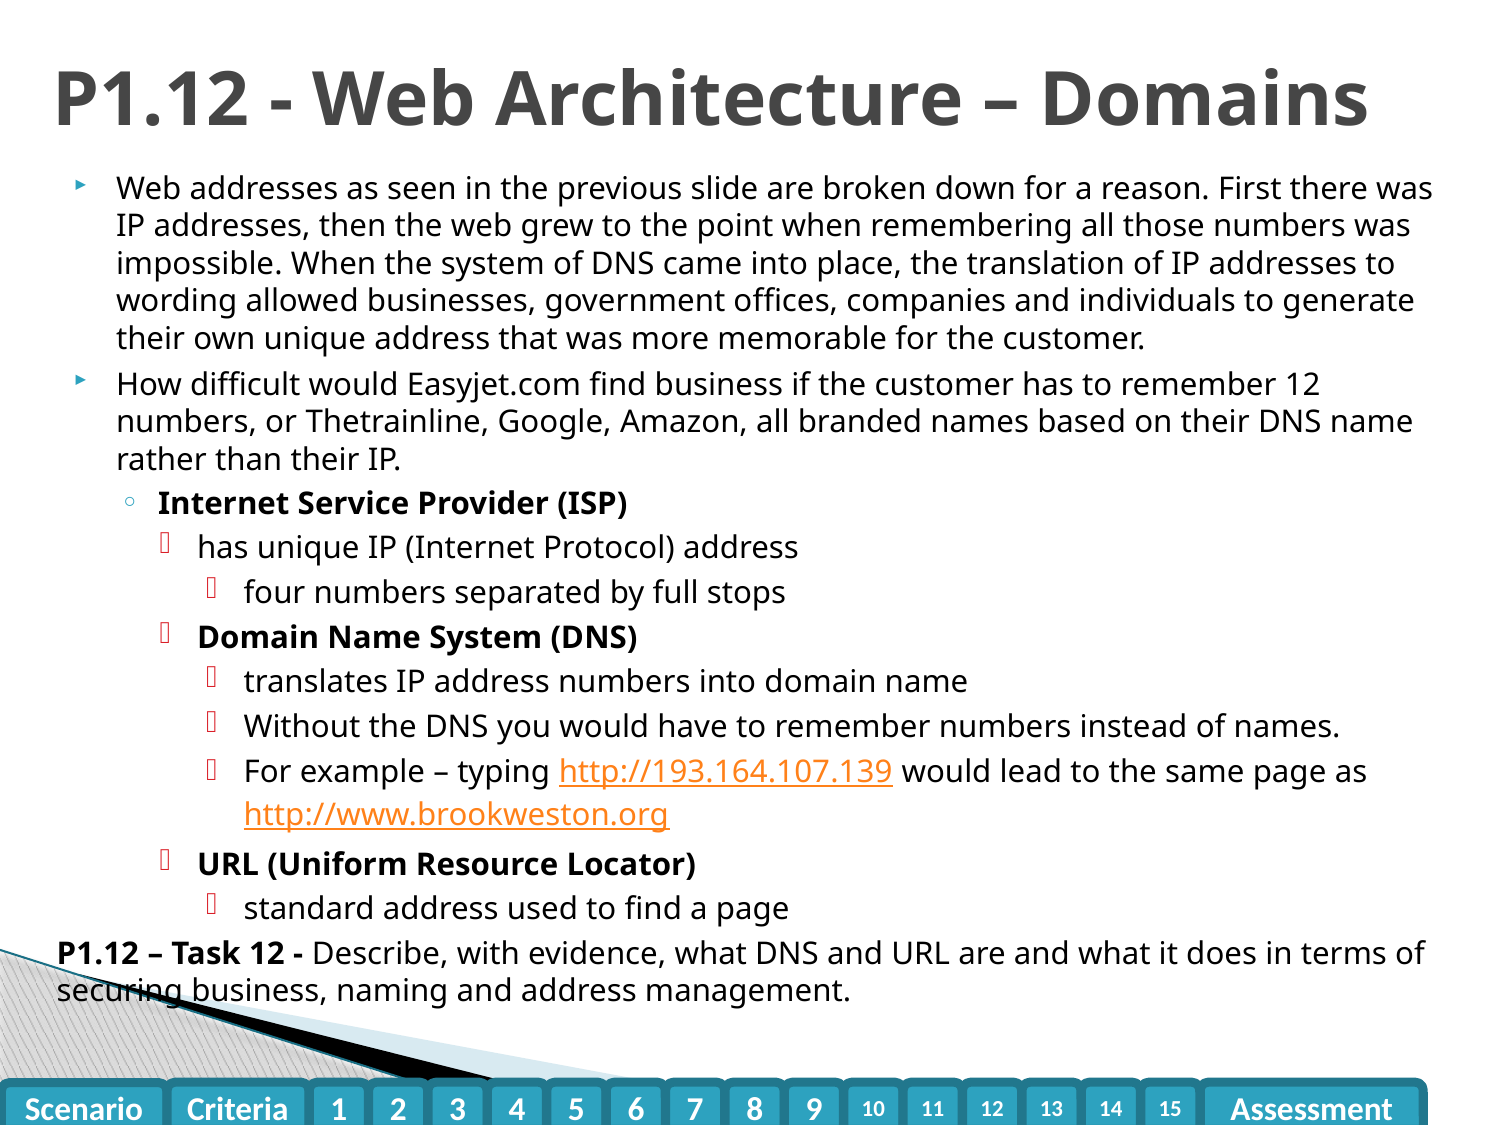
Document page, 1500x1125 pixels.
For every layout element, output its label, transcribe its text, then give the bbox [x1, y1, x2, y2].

title P1.12 - Web Architecture – Domains [37, 19, 1471, 173]
list Web addresses as seen in the previous slide are broken down for a reason. First there was IP addresses, then the web grew to the point when remembering all those numbers was impossible. When the system of DNS came into place, the translation of IP addresses to wording allowed businesses, government offices, companies and individuals to generate their own unique address that was more memorable for the customer. How difficult would Easyjet.com find business if the customer has to remember 12 numbers, or Thetrainline, Google, Amazon, all branded names based on their DNS name rather than their IP. Internet Service Provider (ISP) has unique IP (Internet Protocol) address four numbers separated by full stops Domain Name System (DNS) translates IP address numbers into domain name Without the DNS you would have to remember numbers instead of names. For example – typing http://193.164.107.139 would lead to the same page as http://www.brookweston.org URL (Uniform Resource Locator) standard address used to find a page P1.12 – Task 12 - Describe, with evidence, what DNS and URL are and what it does in terms of securing business, naming and address management. [41, 160, 1459, 1083]
